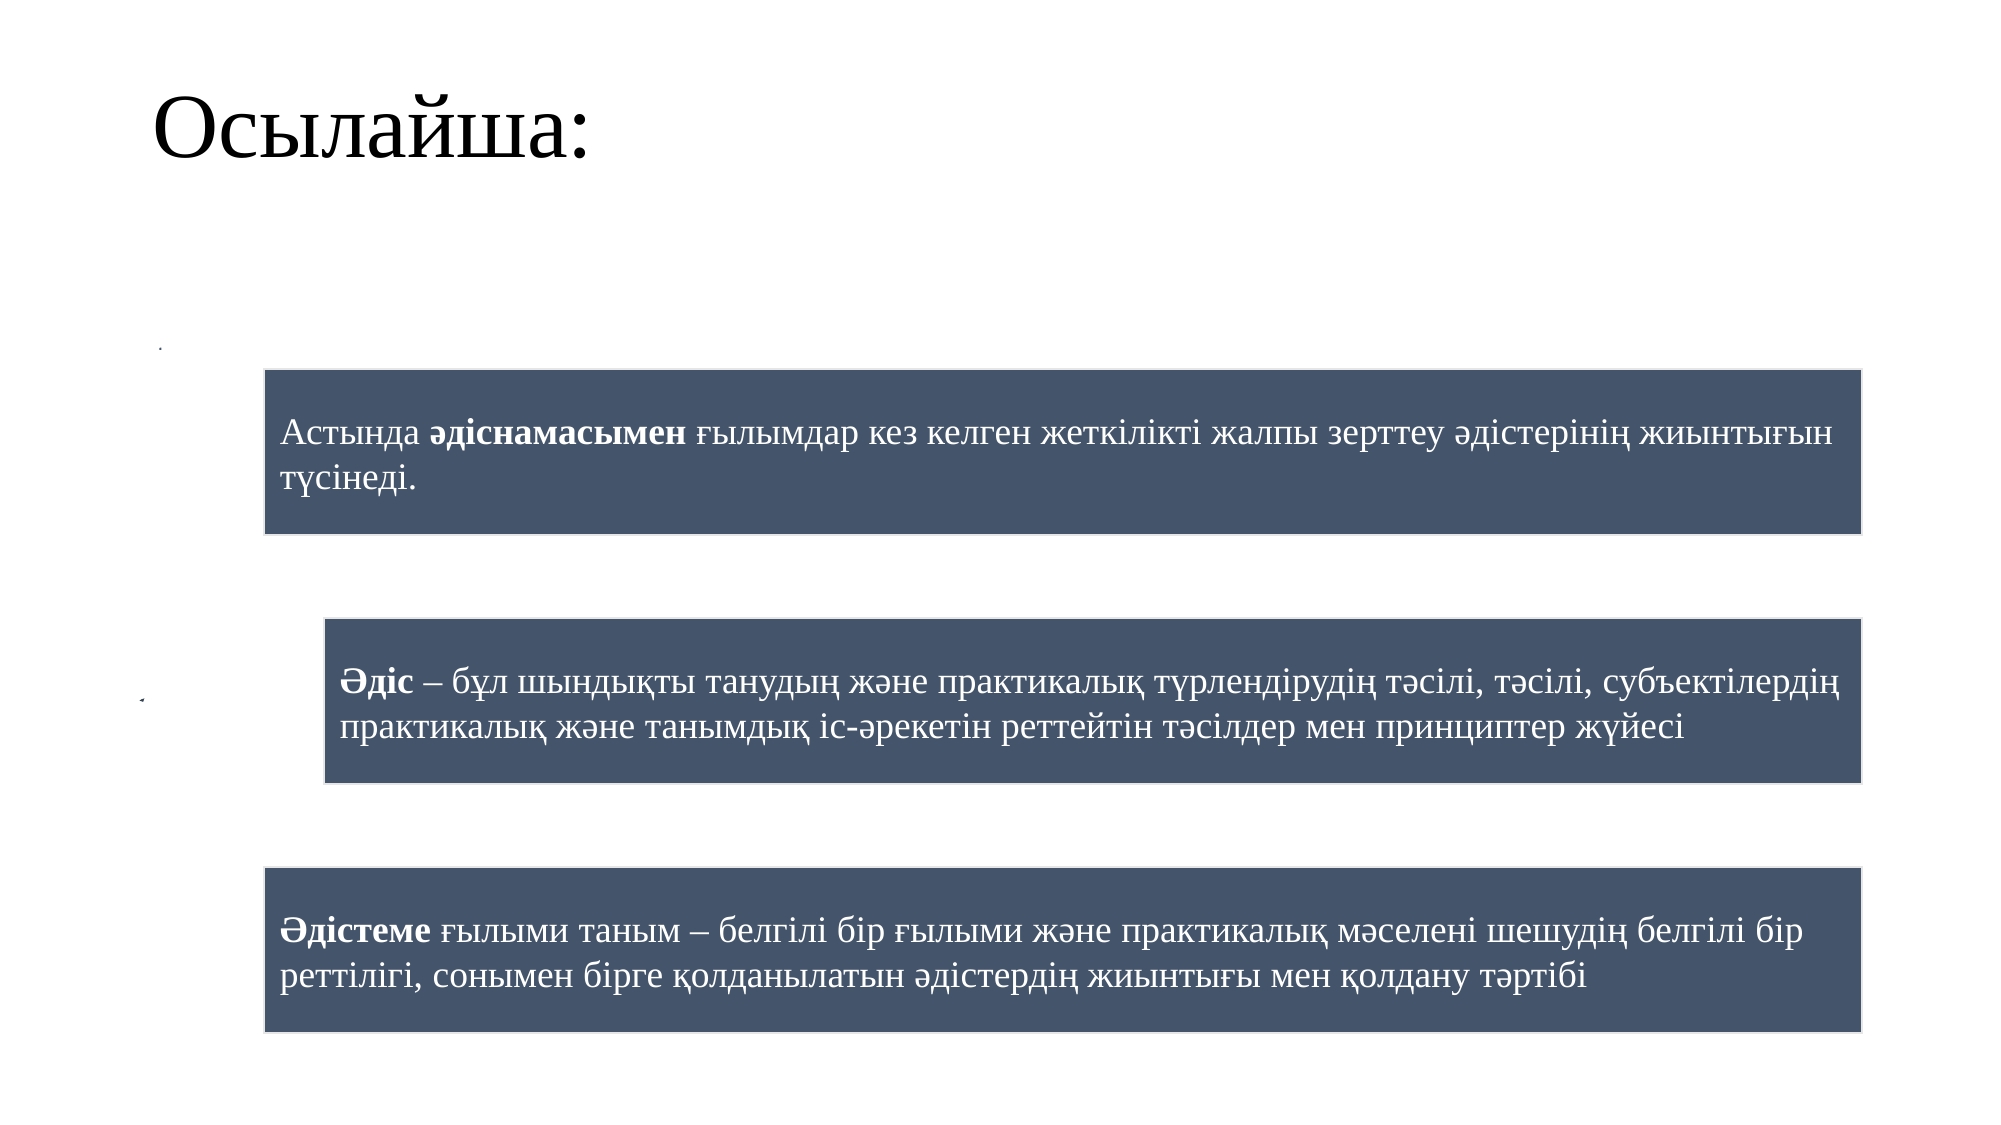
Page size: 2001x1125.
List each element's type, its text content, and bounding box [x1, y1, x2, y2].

title Осылайша: [137, 59, 1863, 196]
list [137, 213, 1863, 1044]
